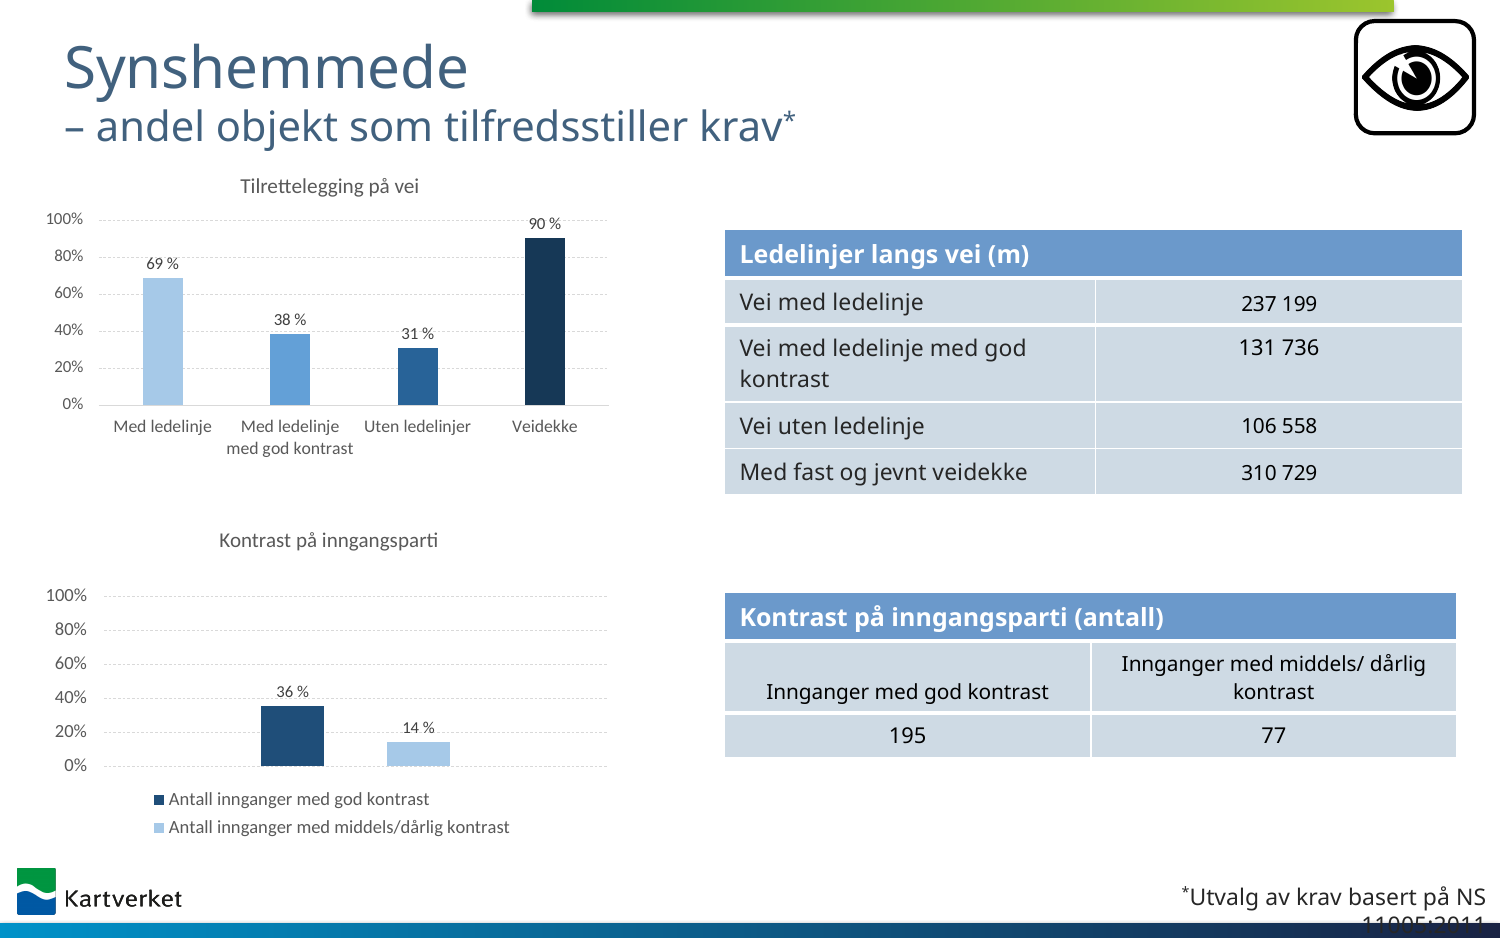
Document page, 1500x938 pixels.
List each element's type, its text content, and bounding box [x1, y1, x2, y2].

table_cell 237 199 [1096, 280, 1462, 323]
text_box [1355, 20, 1475, 134]
table_cell Innganger med middels/ dårlig kontrast [1092, 643, 1456, 711]
table_header Ledelinjer langs vei (m) [725, 230, 1462, 276]
table_cell 310 729 [1096, 449, 1462, 494]
table_cell 131 736 [1096, 327, 1462, 401]
picture [41, 166, 619, 492]
table_cell Vei med ledelinje [725, 280, 1095, 323]
table_cell 195 [725, 715, 1090, 757]
table_header Kontrast på inngangsparti (antall) [725, 593, 1456, 639]
table_cell Med fast og jevnt veidekke [725, 449, 1095, 494]
table_cell Vei med ledelinje med god kontrast [725, 327, 1095, 401]
table_cell Vei uten ledelinje [725, 403, 1095, 448]
picture [41, 520, 617, 846]
table_cell 77 [1092, 715, 1456, 757]
text_box Synshemmede – andel objekt som tilfredsstiller krav* [49, 24, 1431, 158]
table_cell 106 558 [1096, 403, 1462, 448]
table_cell Innganger med god kontrast [725, 643, 1090, 711]
text_box *Utvalg av krav basert på NS 11005:2011 [1068, 873, 1500, 938]
